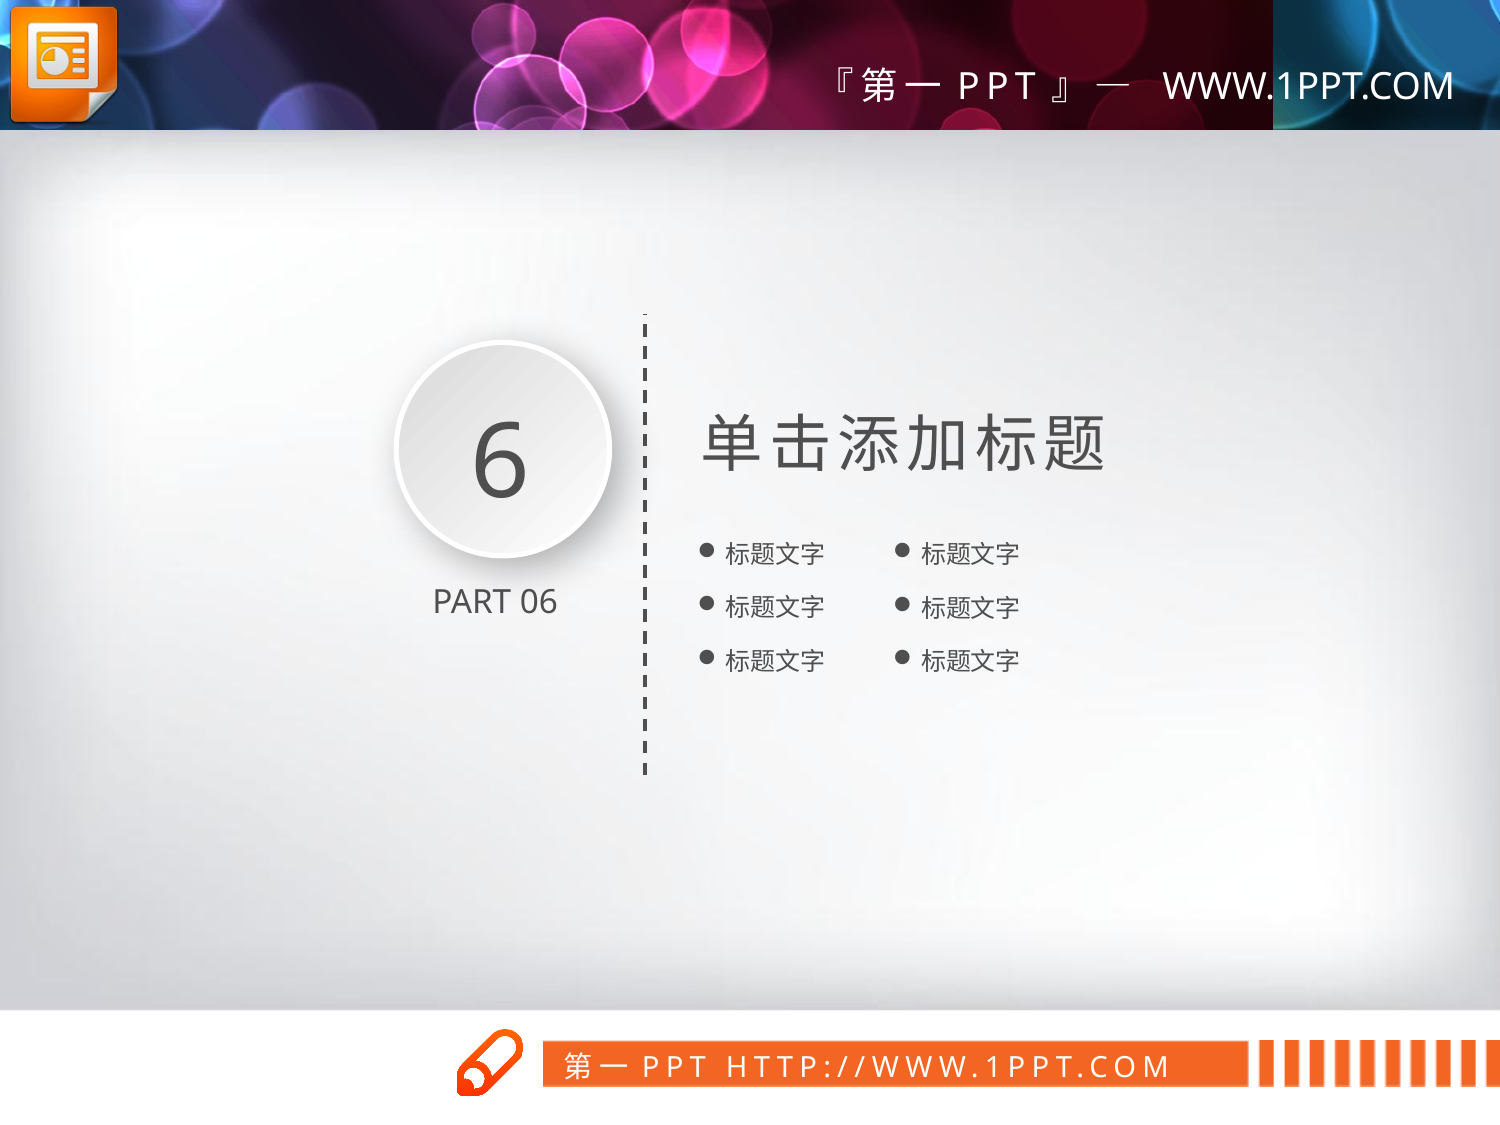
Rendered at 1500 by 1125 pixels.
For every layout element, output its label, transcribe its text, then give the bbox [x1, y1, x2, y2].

picture [543, 1040, 1500, 1087]
text_box 单击添加标题 [685, 396, 1122, 486]
text_box 标题文字 [893, 645, 1223, 676]
text_box 标题文字 [893, 538, 1223, 569]
text_box 标题文字 [893, 592, 1223, 623]
text_box 标题文字 [697, 591, 1028, 622]
text_box 标题文字 [697, 645, 893, 676]
text_box 标题文字 [697, 538, 893, 569]
text_box 6 [455, 385, 539, 526]
text_box [396, 342, 610, 556]
text_box PART 06 [432, 580, 581, 621]
picture [0, 0, 1500, 1012]
